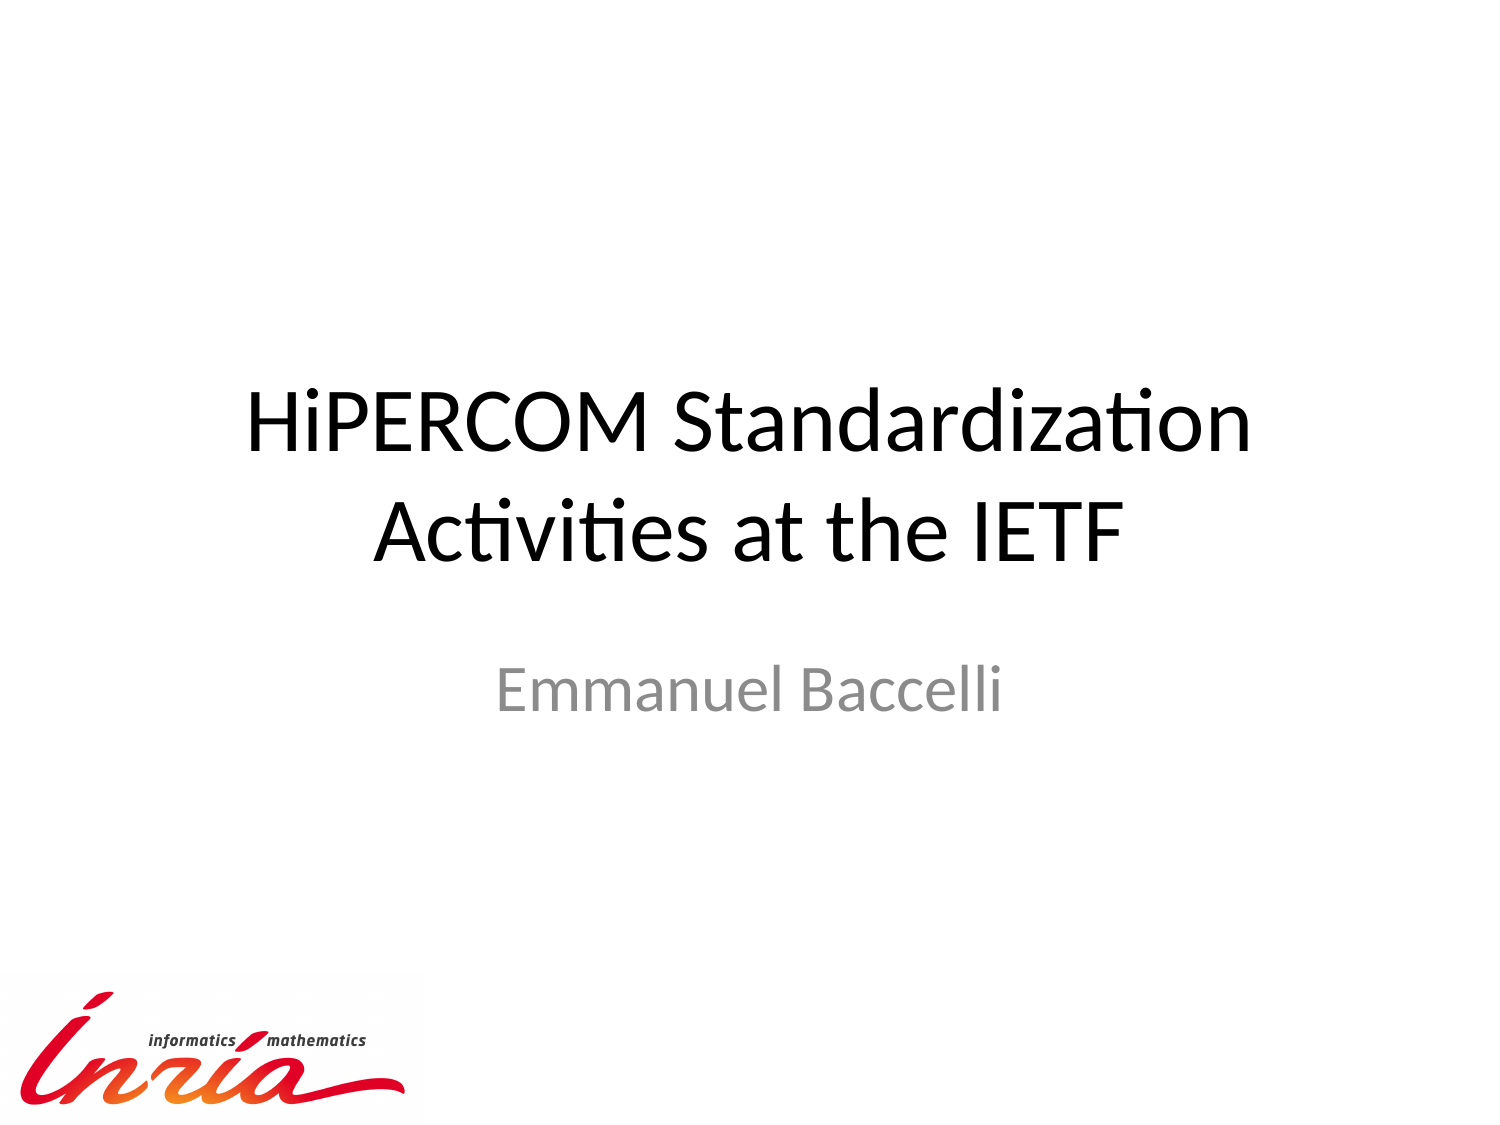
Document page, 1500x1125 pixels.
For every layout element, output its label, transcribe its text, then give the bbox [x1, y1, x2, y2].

picture [0, 971, 425, 1125]
title HiPERCOM Standardization Activities at the IETF [112, 349, 1388, 591]
subtitle Emmanuel Baccelli [225, 637, 1275, 925]
